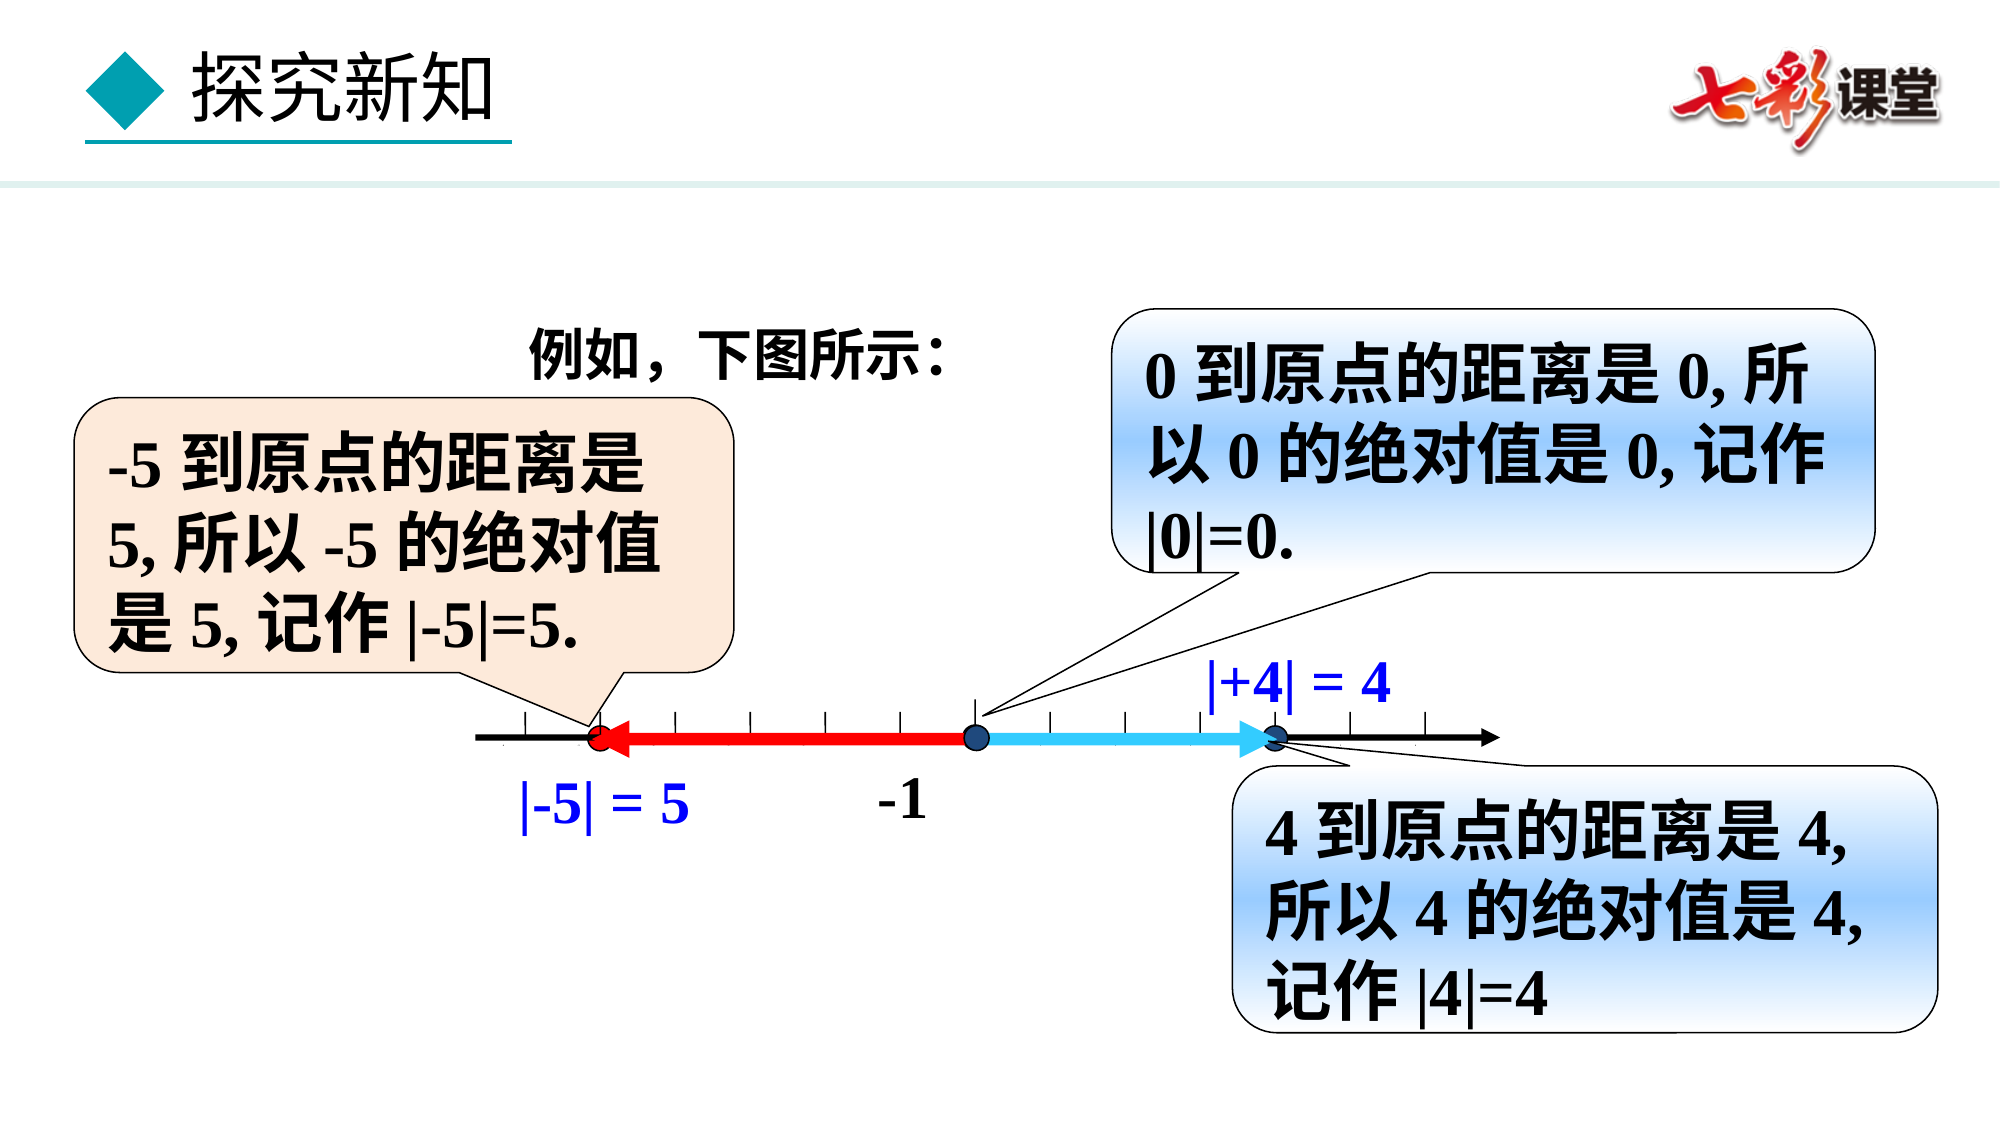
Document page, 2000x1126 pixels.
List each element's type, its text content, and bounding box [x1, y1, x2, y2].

text_box 4到原点的距离是4,所以4的绝对值是4,记作|4|=4 [1232, 763, 1938, 1033]
text_box -5到原点的距离是5,所以-5的绝对值是5,记作|-5|=5. [74, 397, 734, 697]
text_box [474, 699, 1501, 840]
text_box 例如，下图所示： [508, 308, 1037, 397]
text_box |+4| = 4 [1185, 632, 1413, 697]
text_box 0到原点的距离是0,所以0的绝对值是0,记作|0|=0. [1016, 308, 1876, 697]
picture [1666, 42, 1948, 157]
